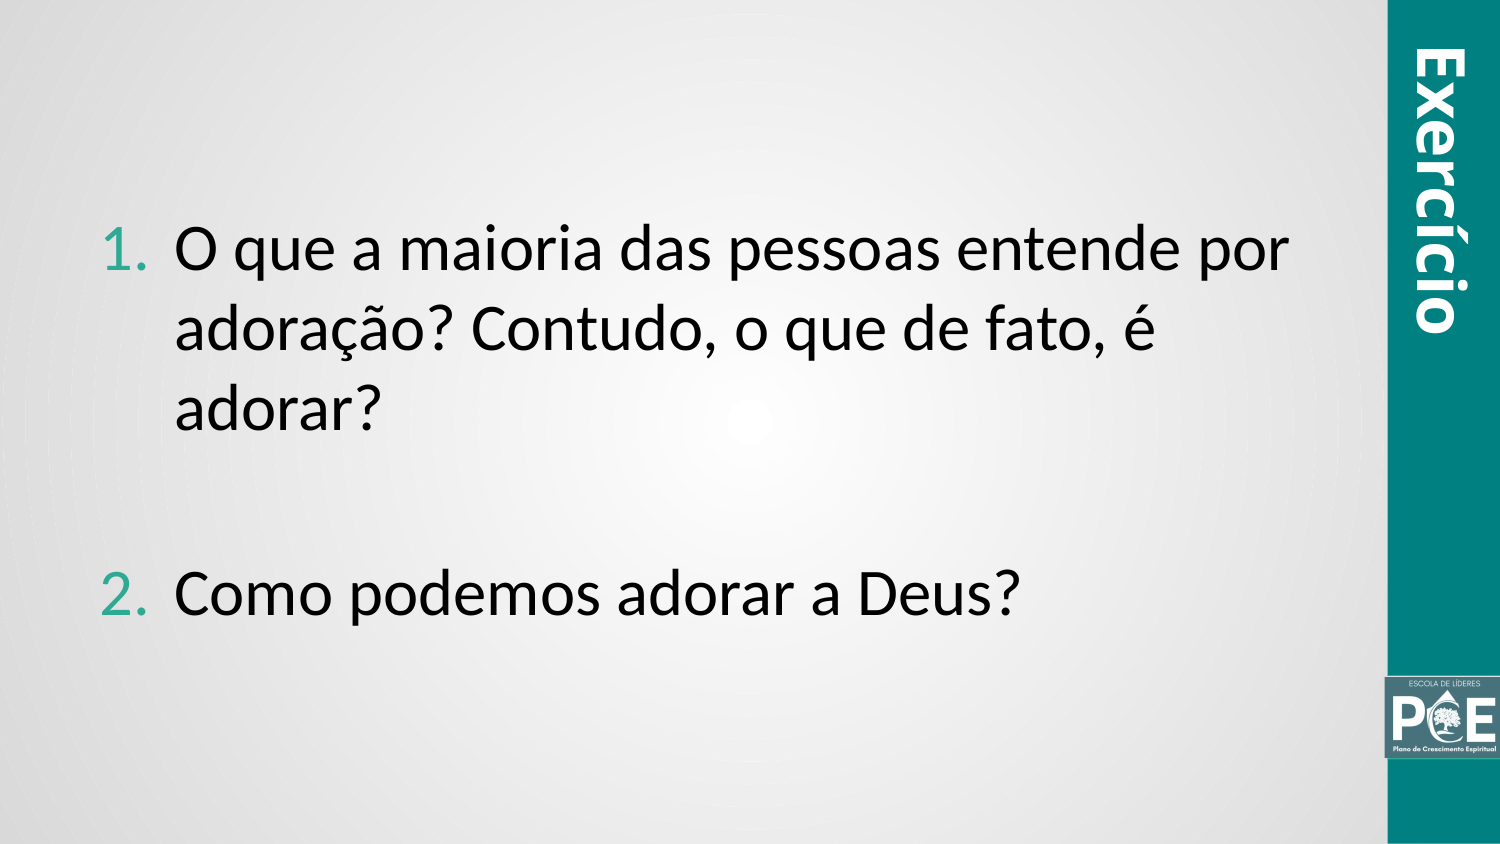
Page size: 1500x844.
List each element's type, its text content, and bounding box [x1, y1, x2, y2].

picture [1384, 676, 1500, 758]
list O que a maioria das pessoas entende por adoração? Contudo, o que de fato, é adorar? Como podemos adorar a Deus? [72, 195, 1338, 662]
text_box Exercício [1397, 36, 1492, 345]
